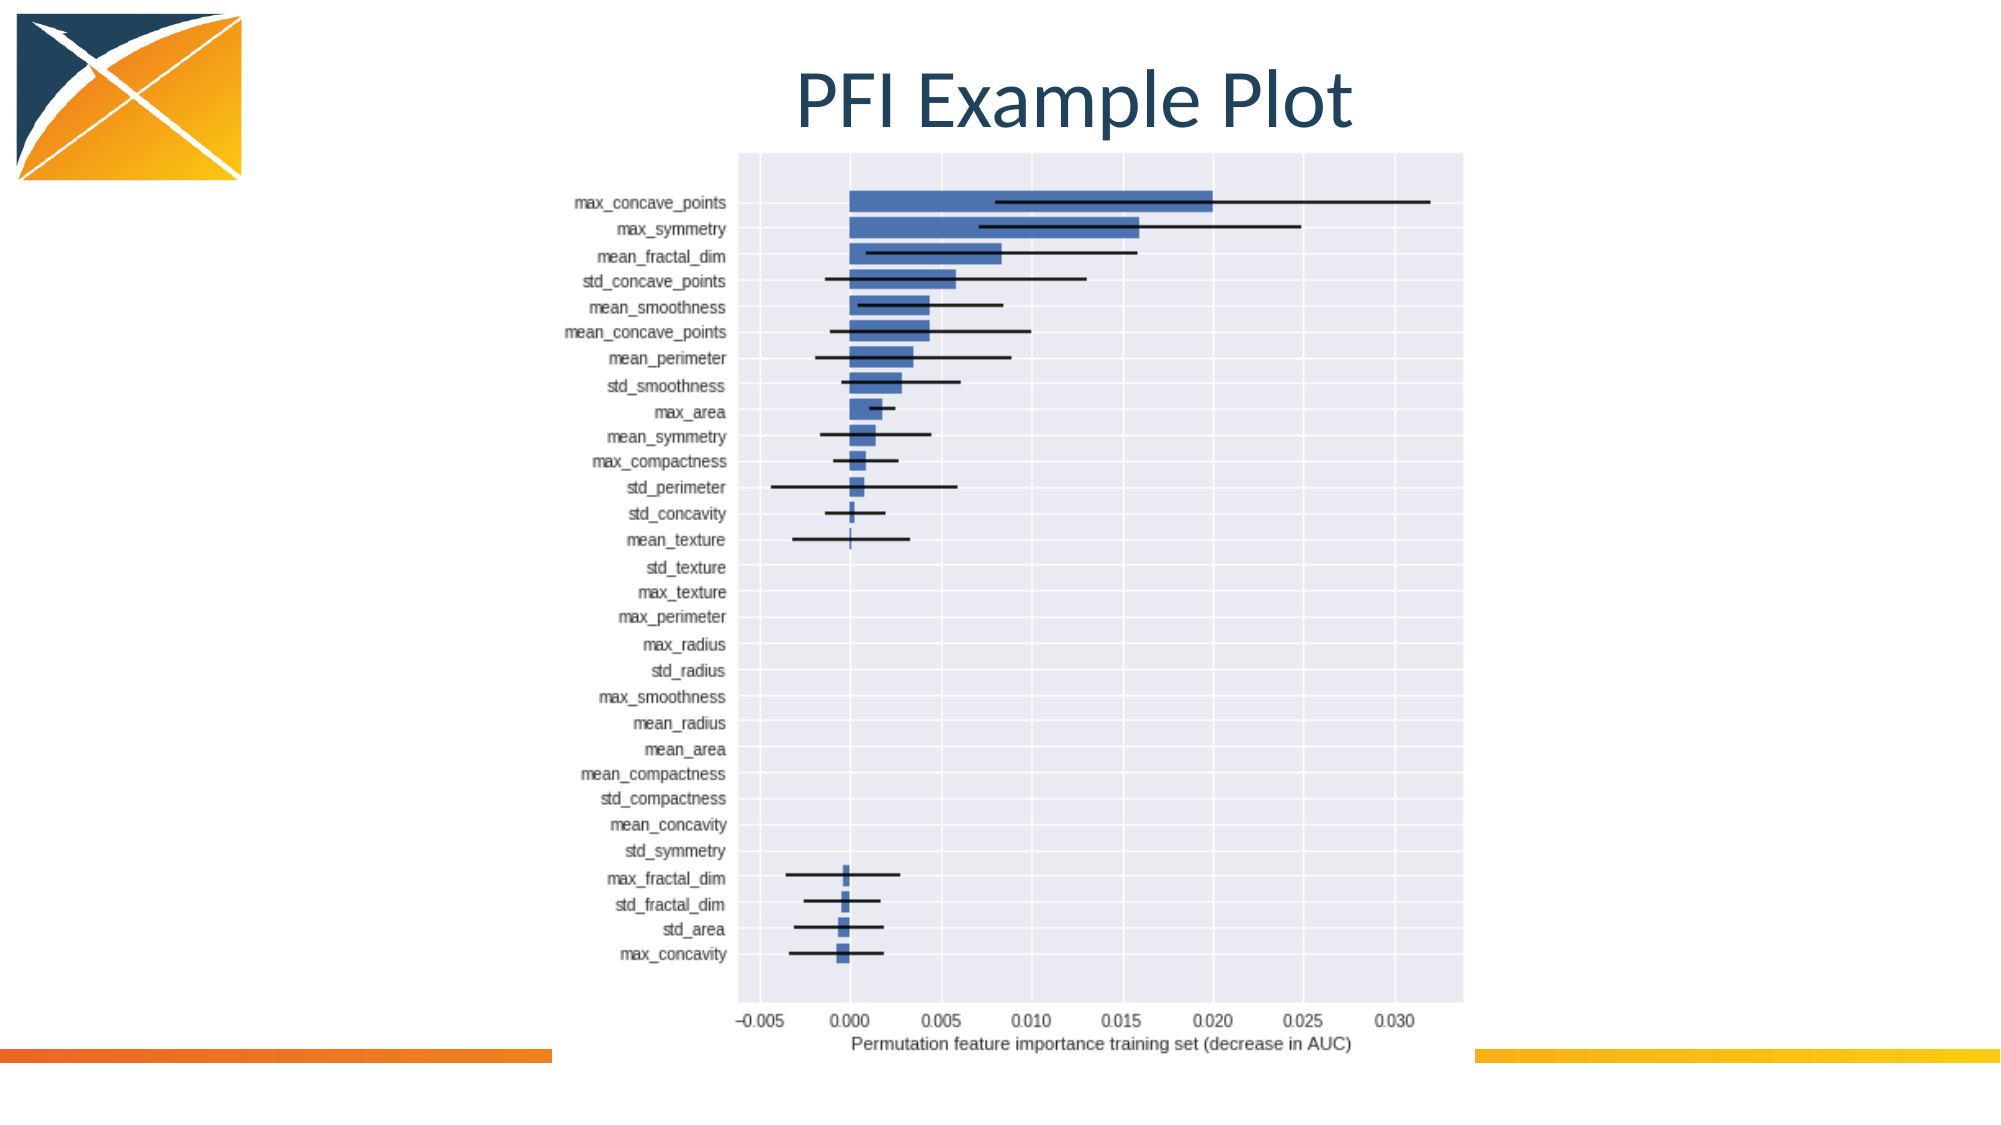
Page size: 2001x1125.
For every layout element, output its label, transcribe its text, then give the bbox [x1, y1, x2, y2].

picture [552, 141, 1475, 1065]
title PFI Example Plot [249, 24, 1900, 163]
picture [0, 0, 274, 200]
